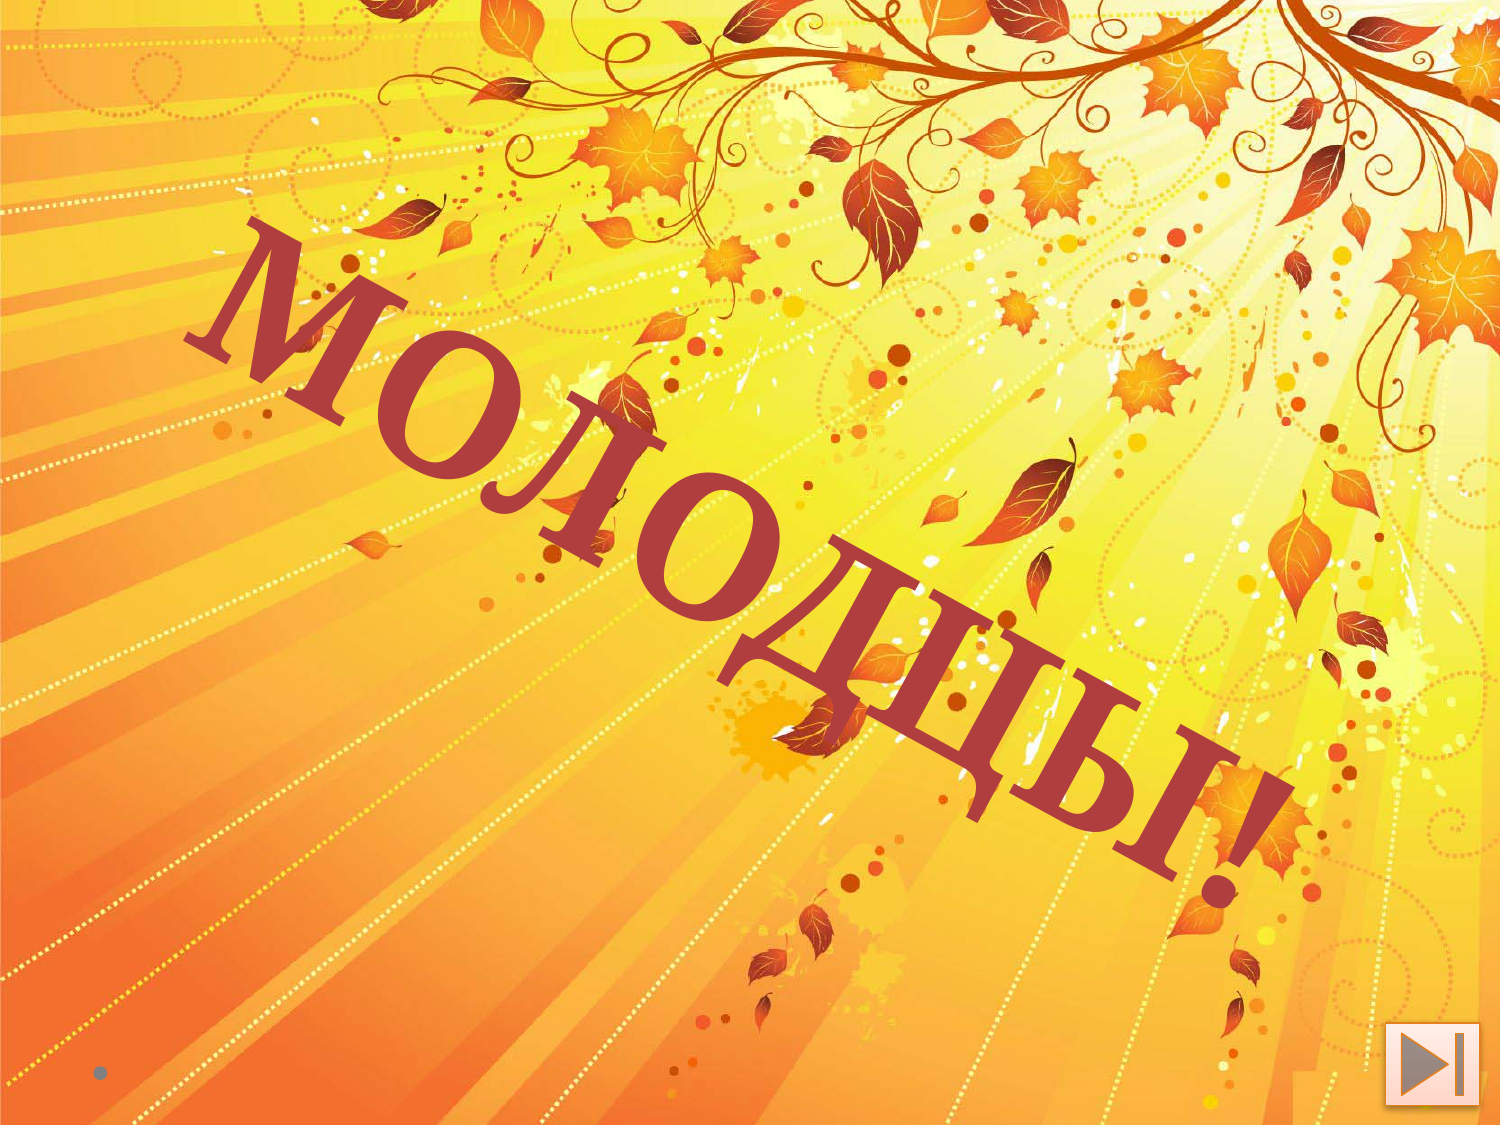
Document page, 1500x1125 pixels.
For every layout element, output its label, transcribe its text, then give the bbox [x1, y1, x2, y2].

text_box МОЛОДЦЫ! [142, 149, 1359, 974]
picture [0, 0, 1500, 1125]
text_box [1385, 1022, 1481, 1106]
